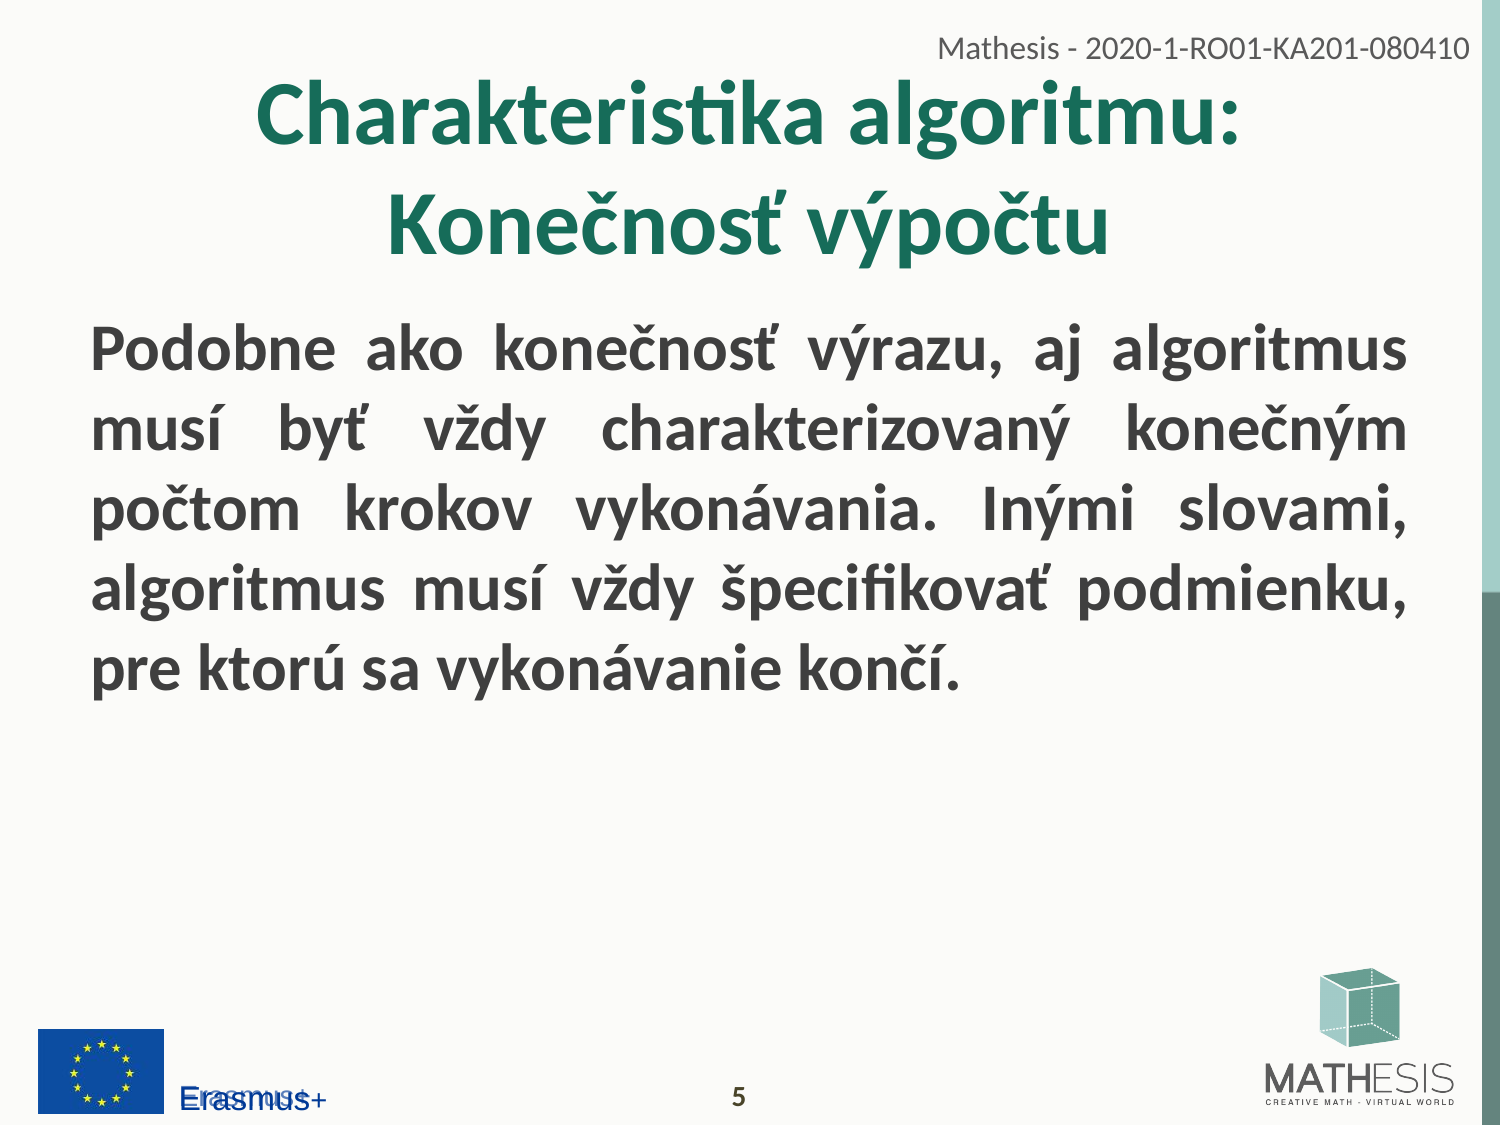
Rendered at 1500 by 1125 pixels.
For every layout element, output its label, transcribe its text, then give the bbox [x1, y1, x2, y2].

title Charakteristika algoritmu: Konečnosť výpočtu [75, 45, 1425, 233]
list Podobne ako konečnosť výrazu, aj algoritmus musí byť vždy charakterizovaný konečným počtom krokov vykonávania. Inými slovami, algoritmus musí vždy špecifikovať podmienku, pre ktorú sa vykonávanie končí. [75, 296, 1425, 1005]
picture [38, 1029, 164, 1114]
